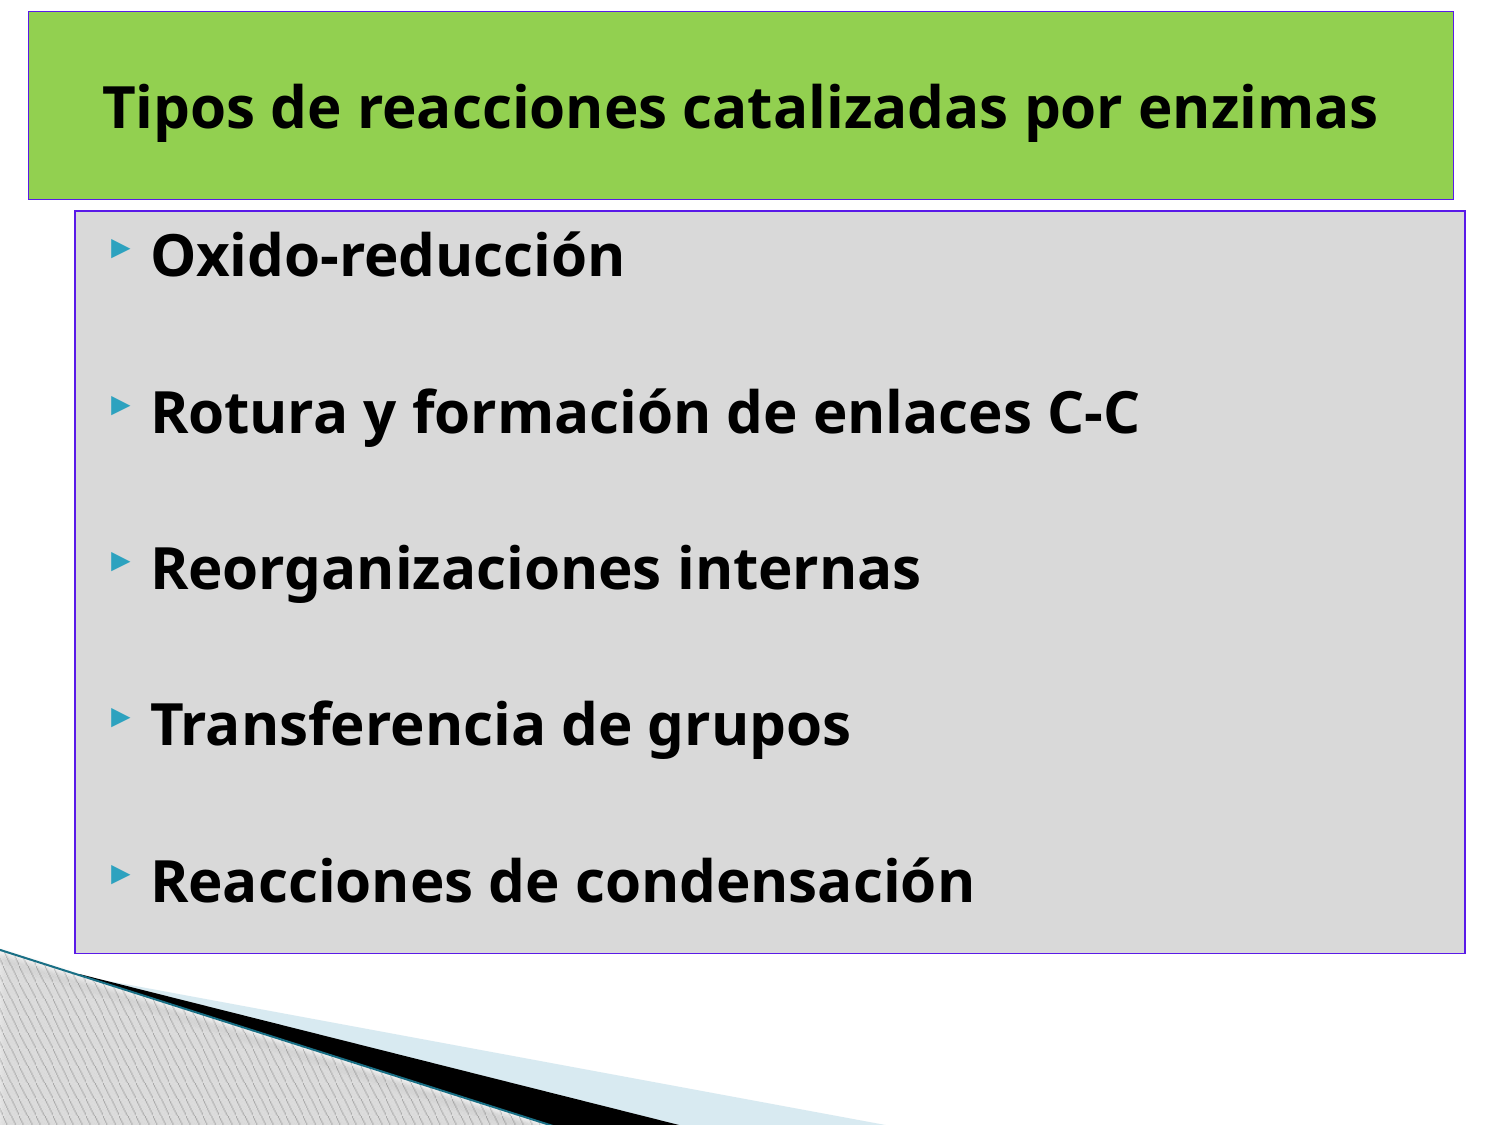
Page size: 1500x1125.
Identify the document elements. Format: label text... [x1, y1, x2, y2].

title Tipos de reacciones catalizadas por enzimas [28, 11, 1454, 200]
list Oxido-reducción Rotura y formación de enlaces C-C Reorganizaciones internas Transferencia de grupos Reacciones de condensación [74, 210, 1466, 954]
